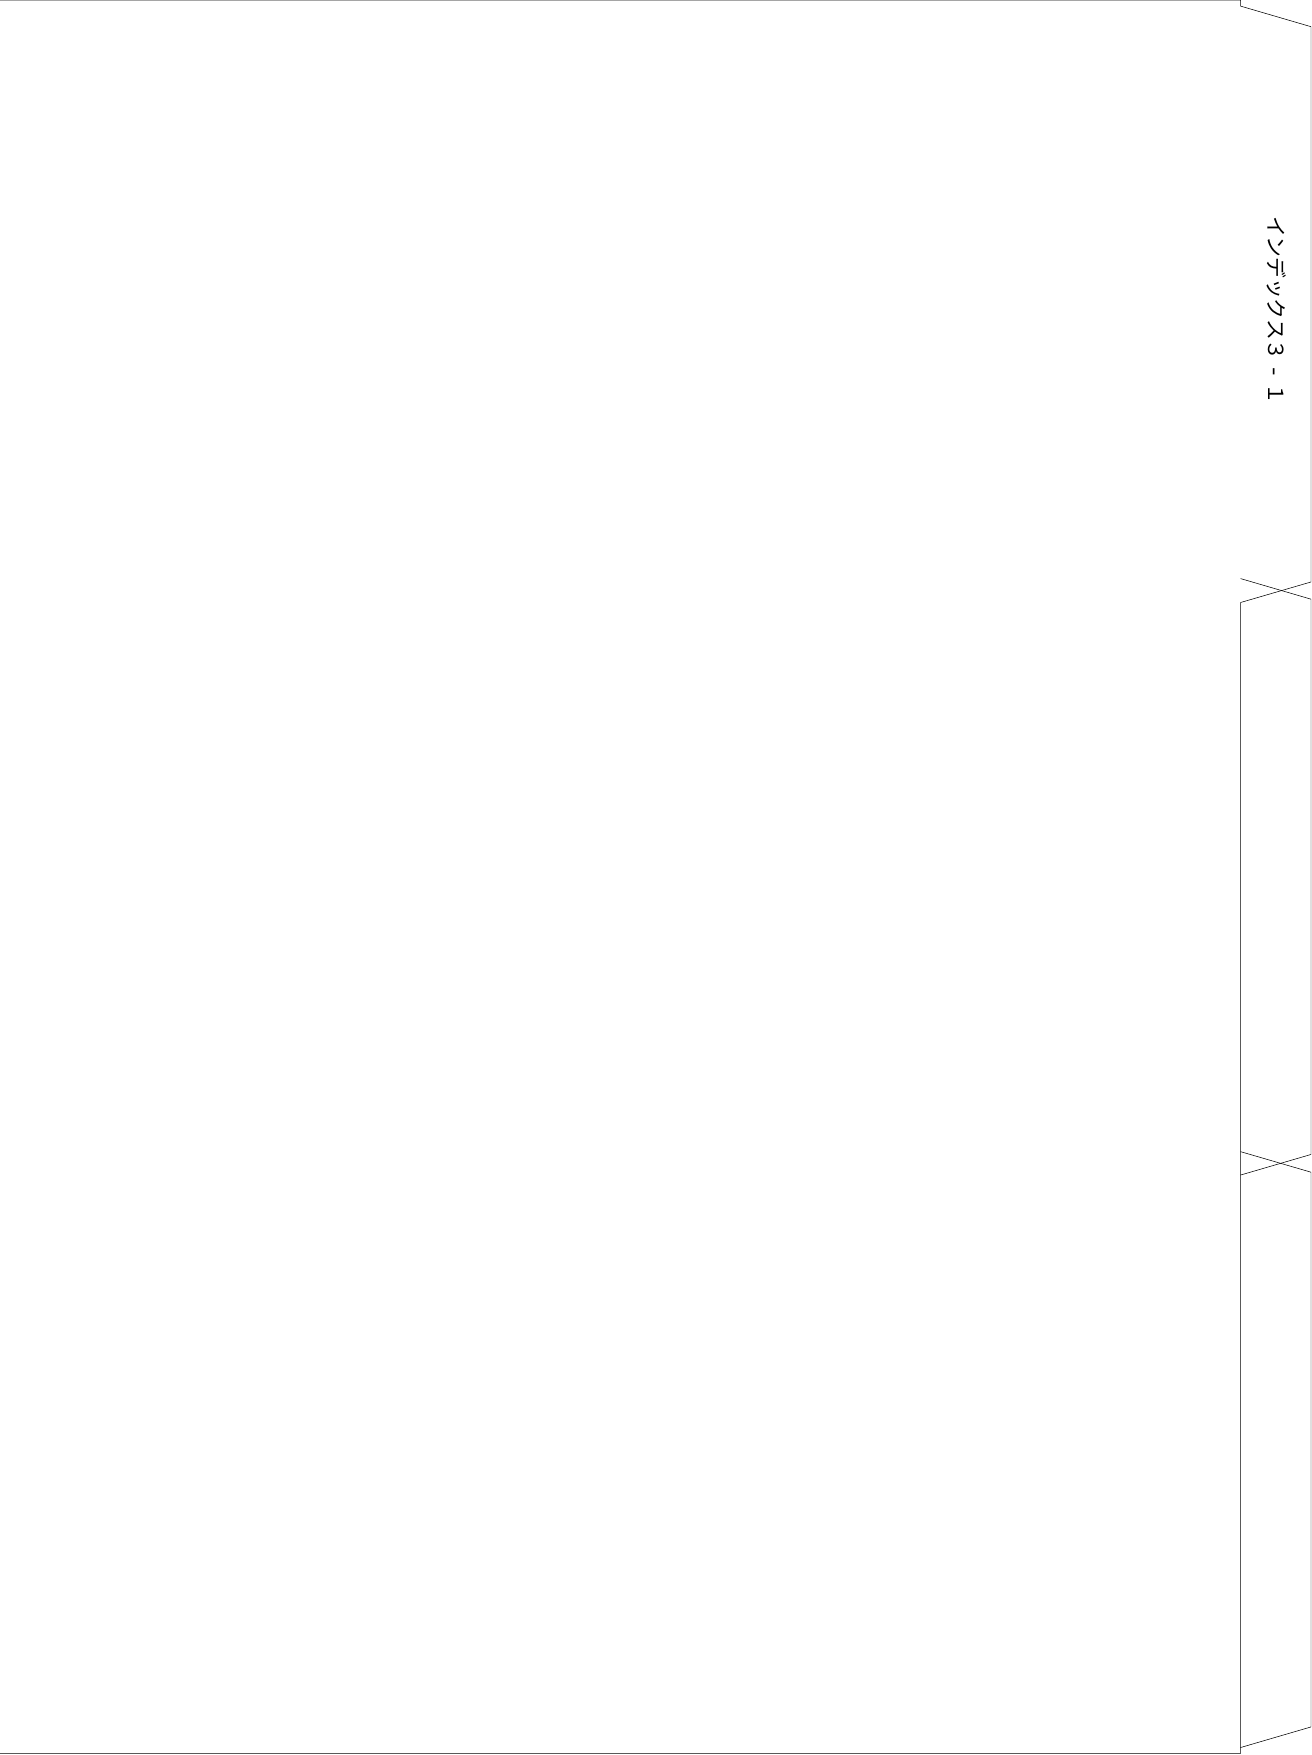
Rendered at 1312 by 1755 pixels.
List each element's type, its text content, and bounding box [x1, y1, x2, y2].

text_box インデックス３-１ [1257, 169, 1296, 451]
